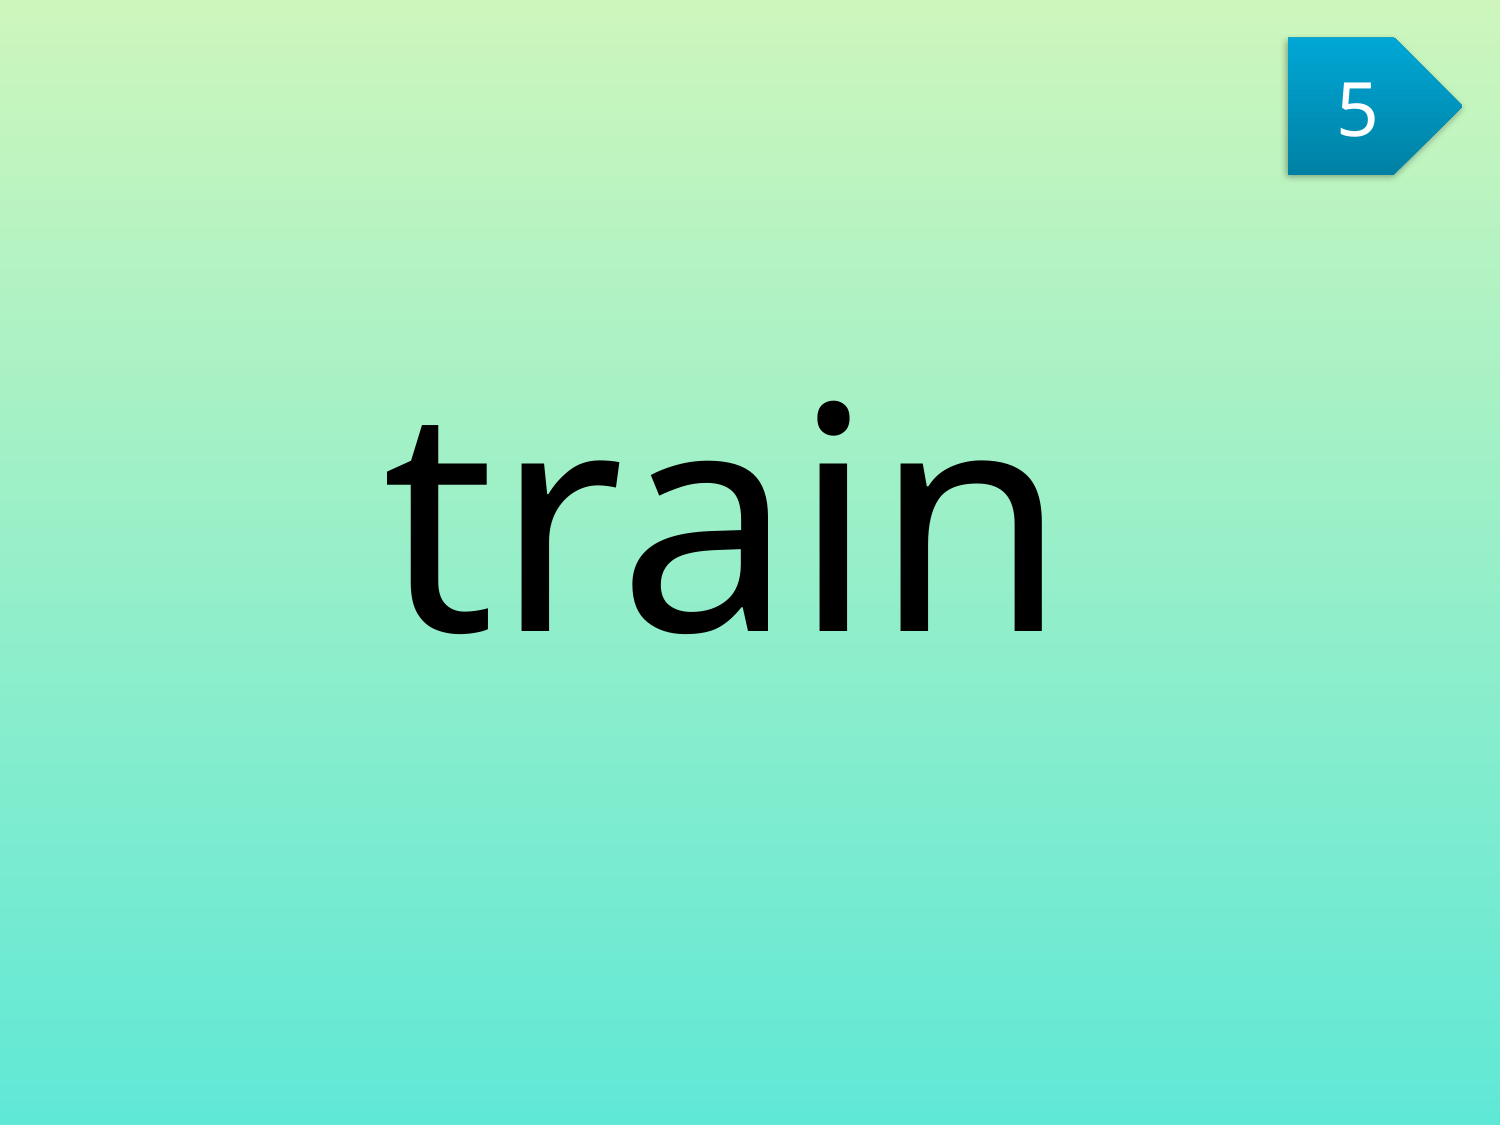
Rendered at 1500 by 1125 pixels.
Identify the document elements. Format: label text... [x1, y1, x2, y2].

text_box 5 [1287, 37, 1463, 175]
title train [50, 412, 1400, 600]
